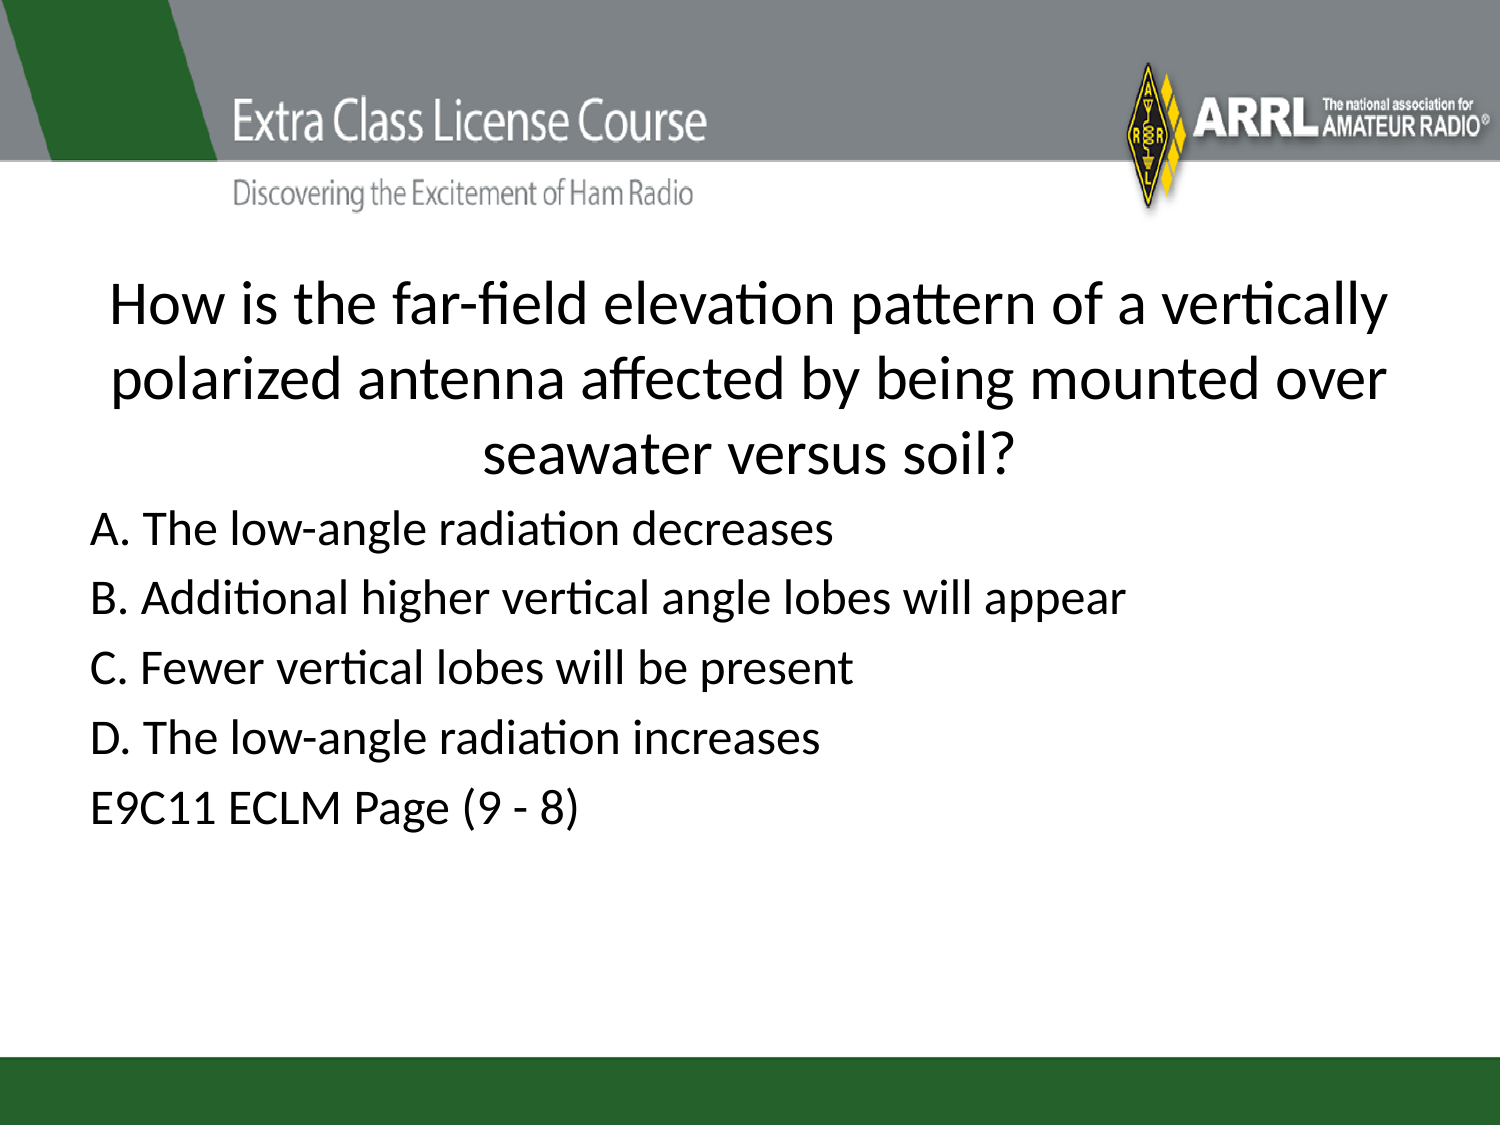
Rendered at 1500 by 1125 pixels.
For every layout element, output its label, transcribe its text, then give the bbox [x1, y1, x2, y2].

picture [0, 0, 1500, 1125]
title How is the far-field elevation pattern of a vertically polarized antenna affected by being mounted over seawater versus soil? [75, 254, 1425, 435]
list A. The low-angle radiation decreases B. Additional higher vertical angle lobes will appear C. Fewer vertical lobes will be present D. The low-angle radiation increases E9C11 ECLM Page (9 - 8) [75, 487, 1425, 1005]
